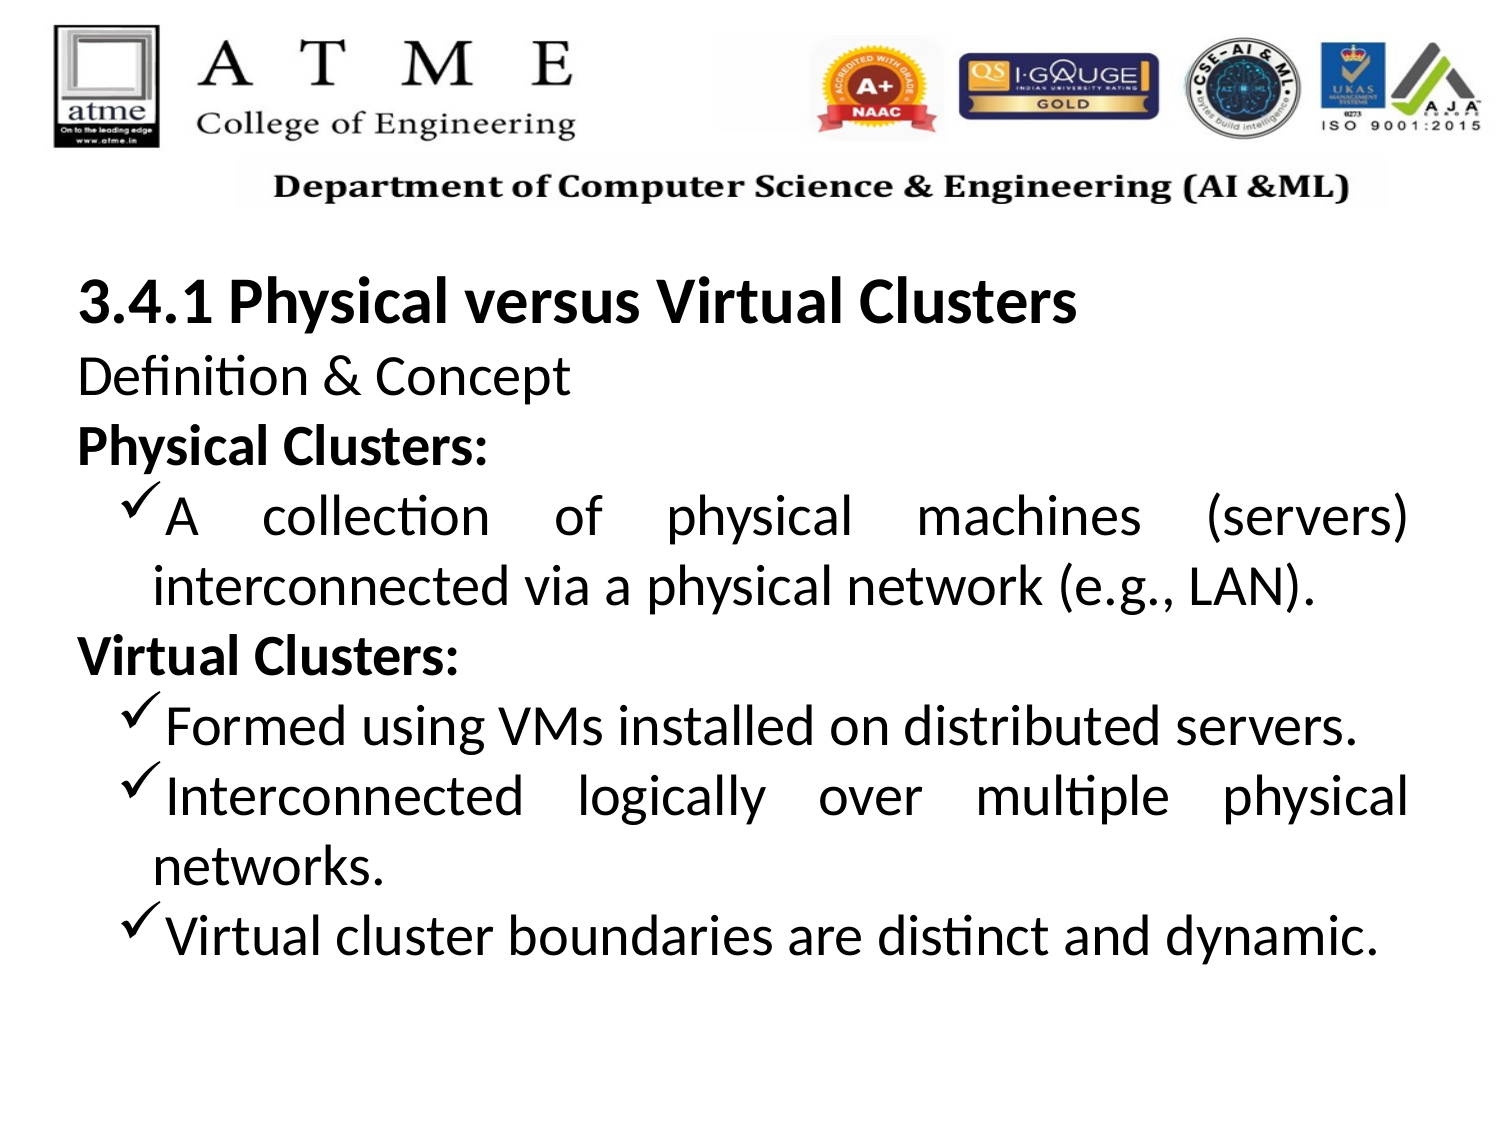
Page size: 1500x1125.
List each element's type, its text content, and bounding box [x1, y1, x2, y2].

text_box 3.4.1 Physical versus Virtual Clusters Definition & Concept Physical Clusters: A collection of physical machines (servers) interconnected via a physical network (e.g., LAN). Virtual Clusters: Formed using VMs installed on distributed servers. Interconnected logically over multiple physical networks. Virtual cluster boundaries are distinct and dynamic. [62, 249, 1425, 1045]
picture [24, 0, 1500, 226]
